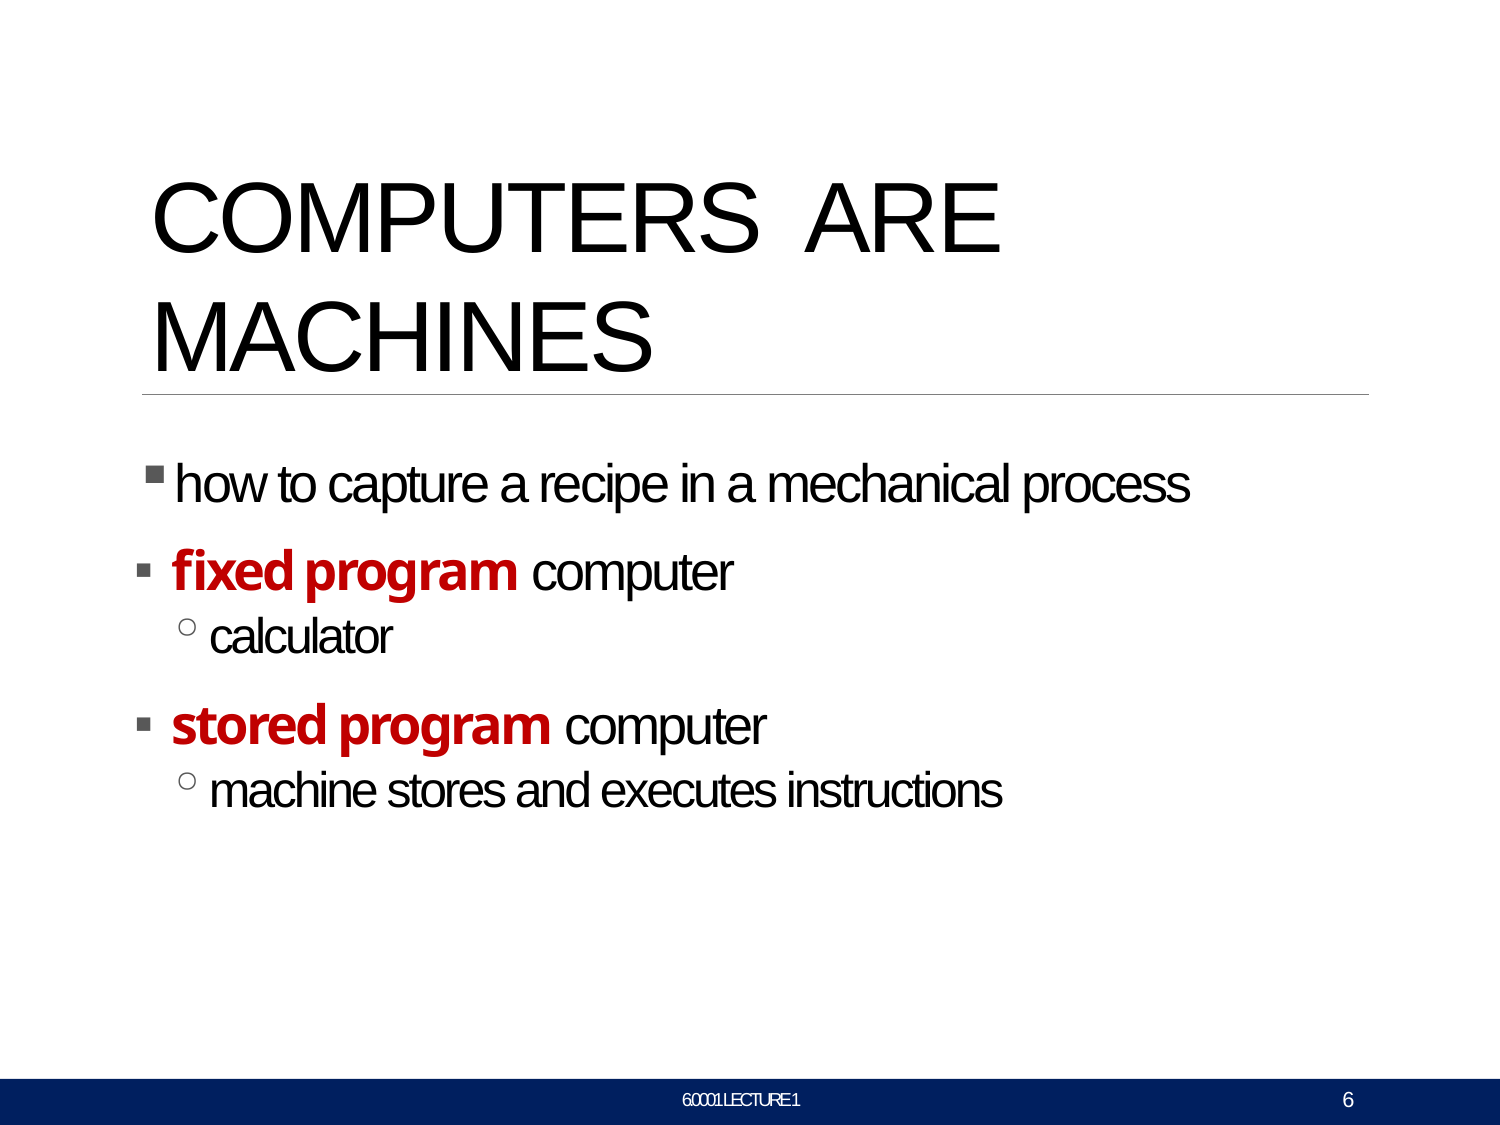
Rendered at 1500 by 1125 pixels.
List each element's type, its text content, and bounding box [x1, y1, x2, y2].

footer 6.0001 LECTURE 1 [679, 1090, 821, 1125]
slide_number 6 [1338, 1088, 1369, 1125]
text_box how to capture a recipe in a mechanical process fixed program computer calculator stored program computer machine stores and executes instructions [132, 423, 1227, 818]
title COMPUTERS ARE MACHINES [147, 149, 1283, 392]
